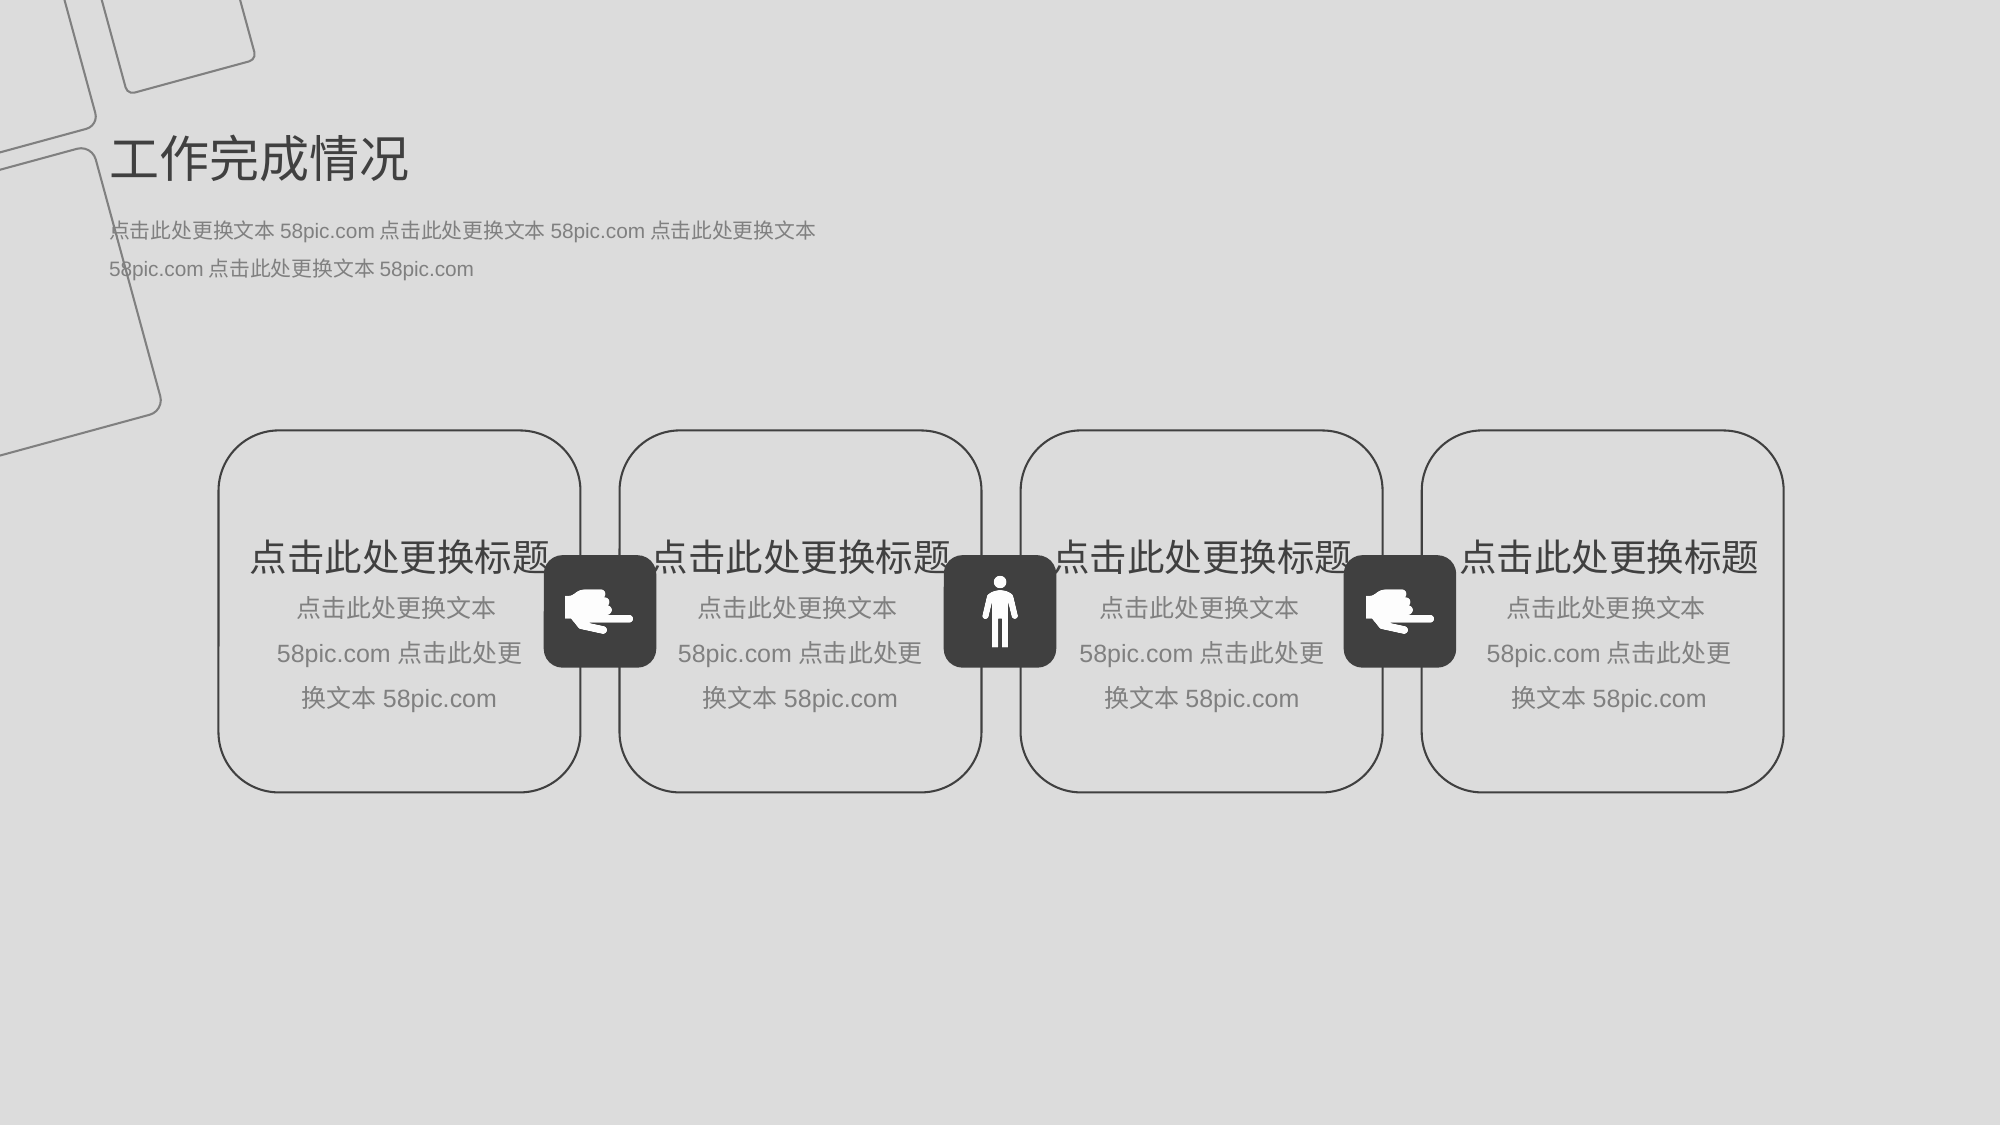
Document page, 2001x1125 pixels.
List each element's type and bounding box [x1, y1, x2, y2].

text_box [0, 0, 895, 449]
text_box [227, 506, 1782, 716]
text_box [218, 430, 1784, 793]
